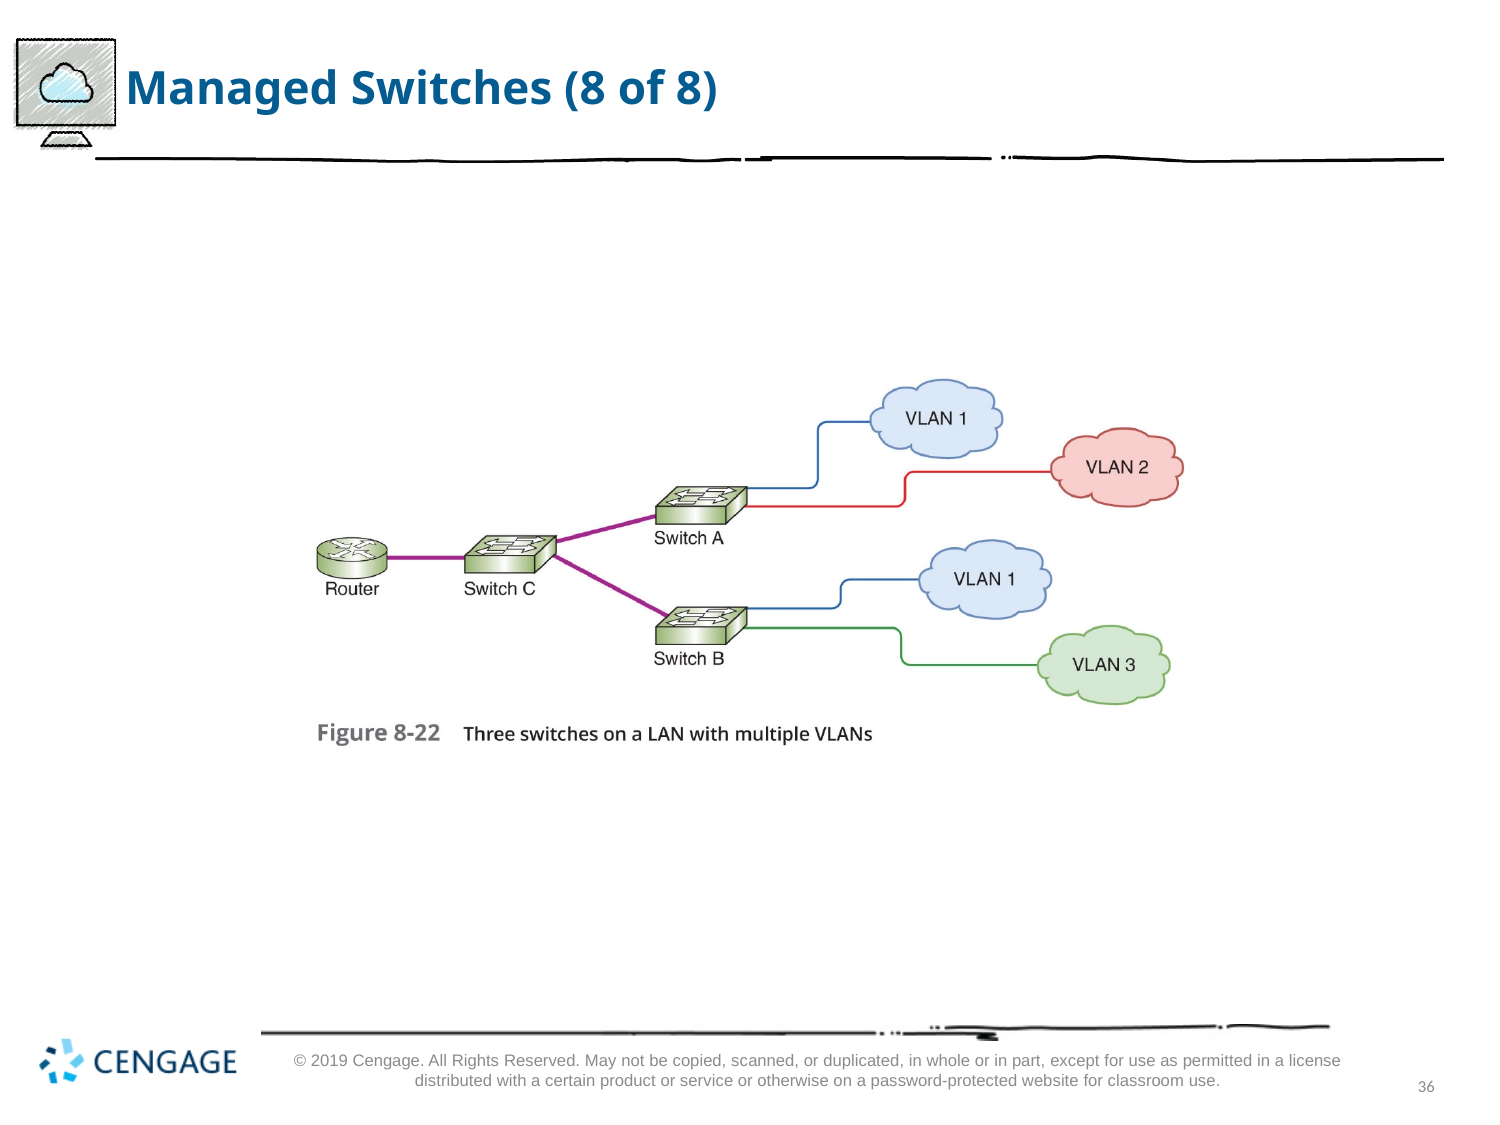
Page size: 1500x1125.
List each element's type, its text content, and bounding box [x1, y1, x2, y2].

title Managed Switches (8 of 8) [125, 66, 1442, 116]
picture [13, 36, 117, 151]
picture [95, 155, 1444, 163]
picture [19, 1025, 249, 1096]
footer © 2019 Cengage. All Rights Reserved. May not be copied, scanned, or duplicated, in whole or in part, except for use as permitted in a license distributed with a certain product or service or otherwise on a password-protected website for classroom use. [262, 1050, 1375, 1091]
picture [261, 1024, 1331, 1041]
picture [314, 376, 1186, 749]
